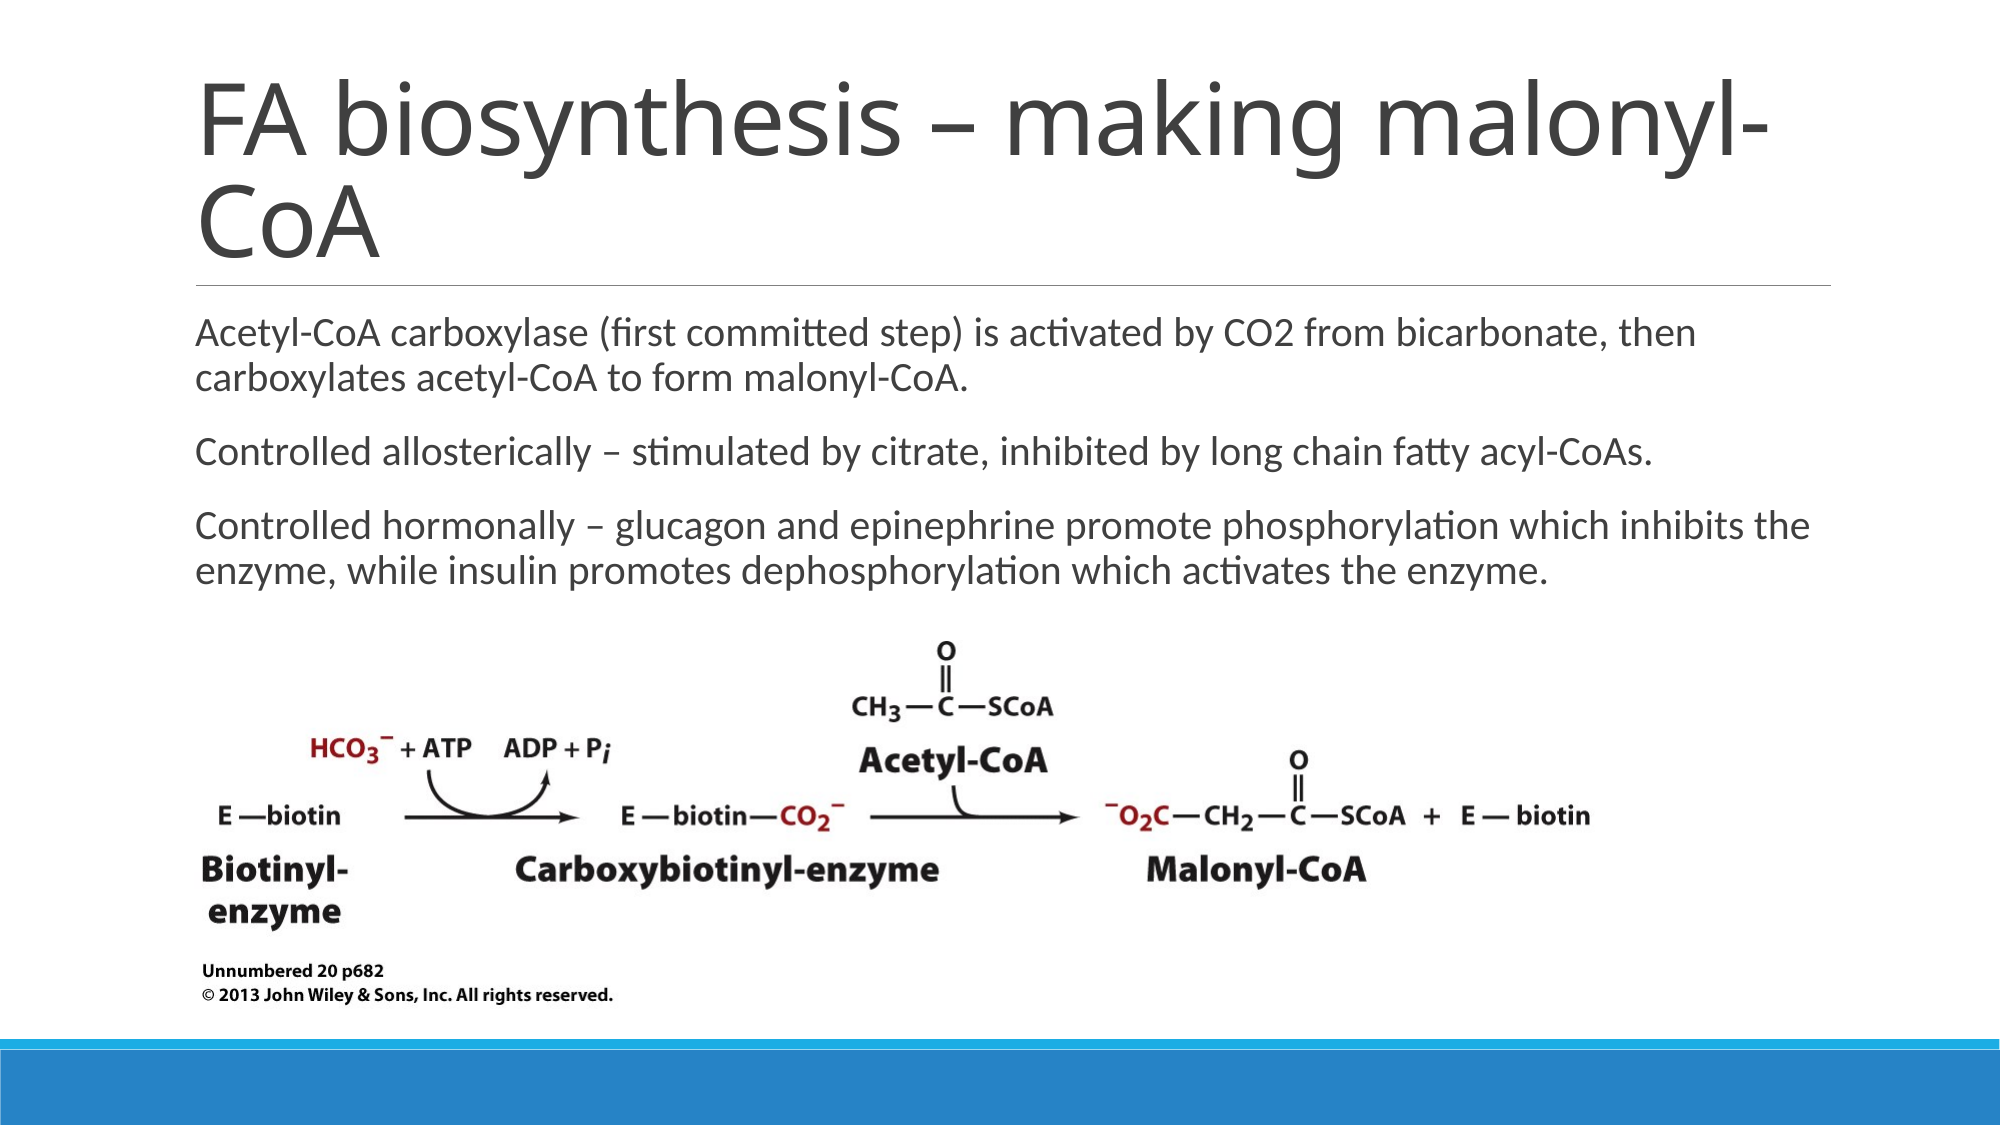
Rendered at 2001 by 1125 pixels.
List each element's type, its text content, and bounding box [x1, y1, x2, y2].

title FA biosynthesis – making malonyl-CoA [180, 47, 1830, 285]
picture [194, 632, 1595, 1010]
list Acetyl-CoA carboxylase (first committed step) is activated by CO2 from bicarbonate, then carboxylates acetyl-CoA to form malonyl-CoA. Controlled allosterically – stimulated by citrate, inhibited by long chain fatty acyl-CoAs. Controlled hormonally – glucagon and epinephrine promote phosphorylation which inhibits the enzyme, while insulin promotes dephosphorylation which activates the enzyme. [180, 302, 1830, 963]
